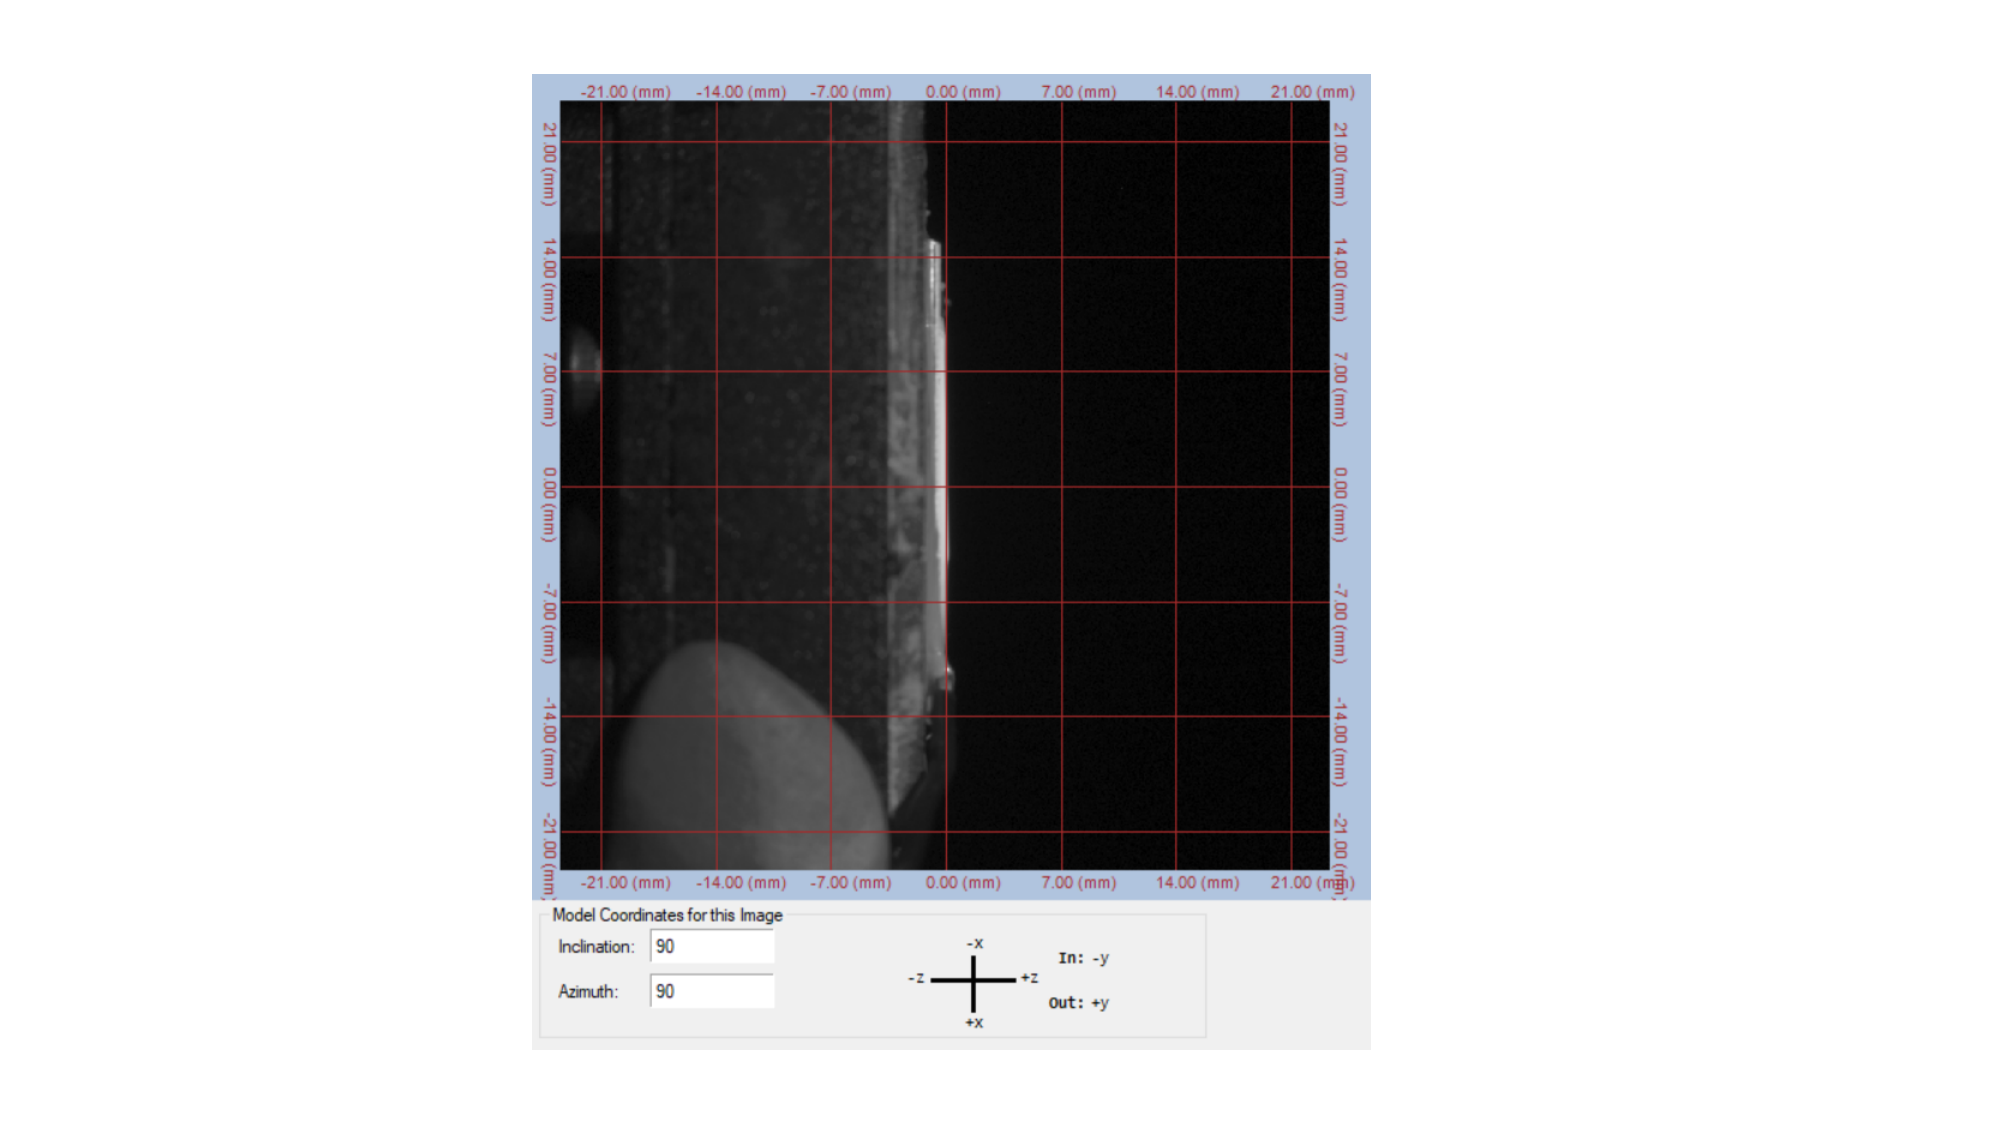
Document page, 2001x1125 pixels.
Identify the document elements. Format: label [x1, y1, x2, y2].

picture [531, 74, 1371, 1050]
